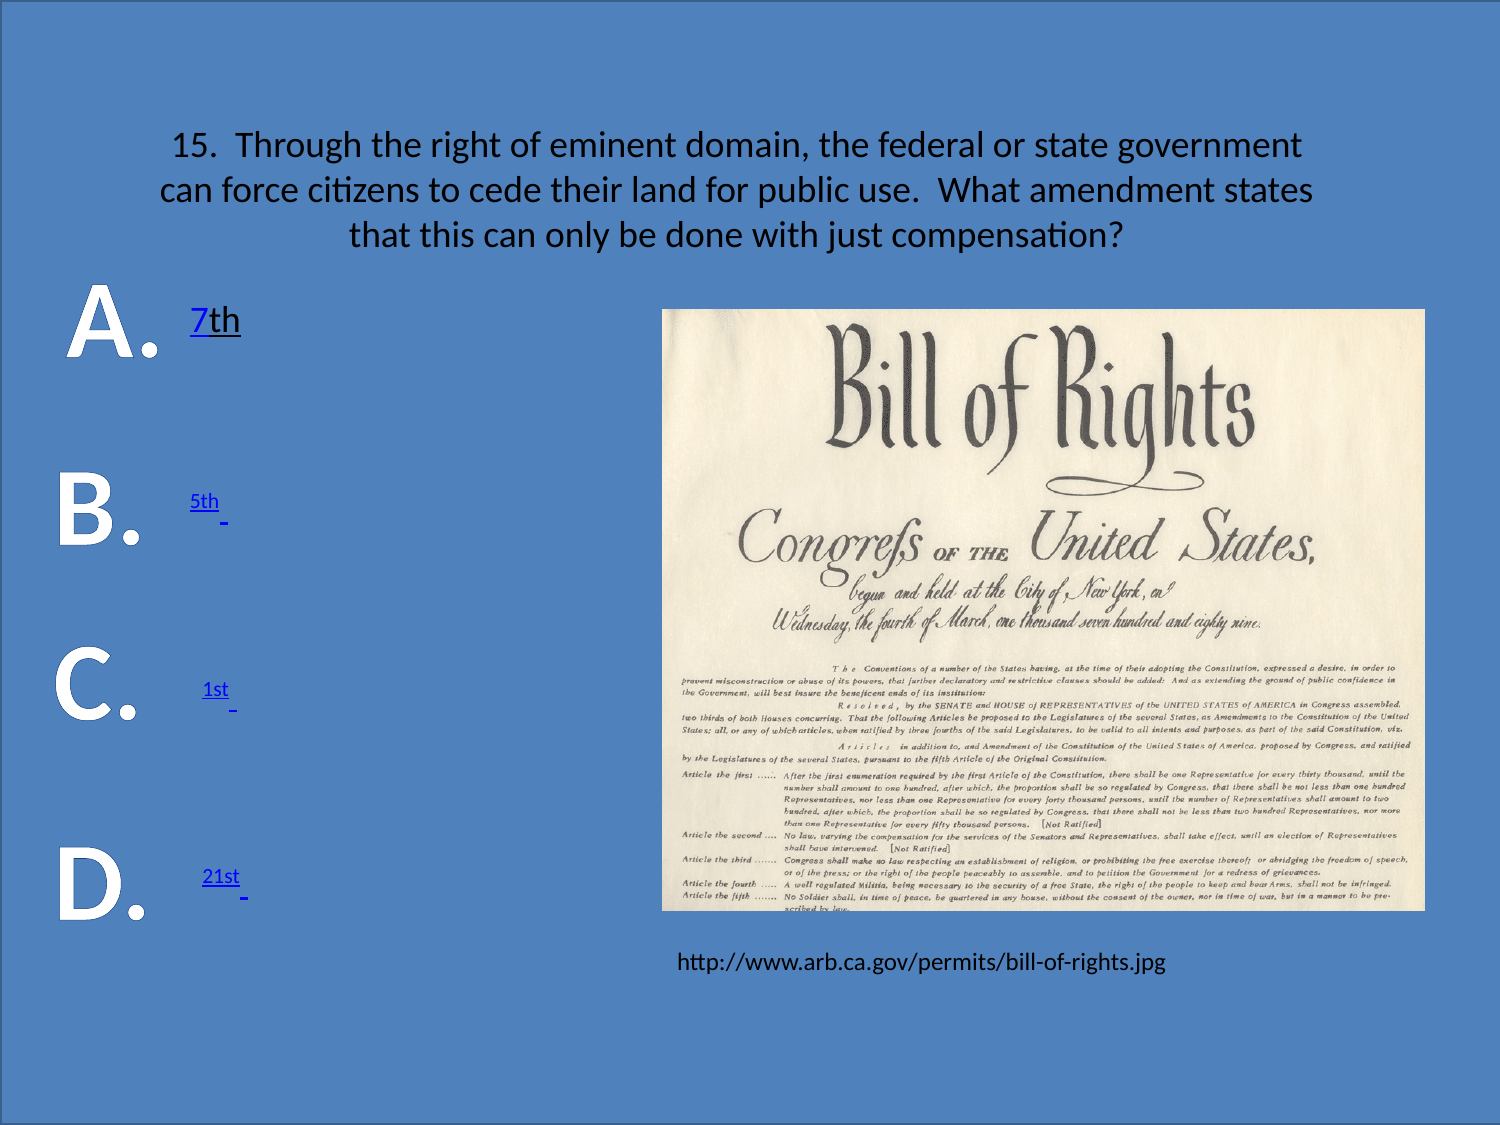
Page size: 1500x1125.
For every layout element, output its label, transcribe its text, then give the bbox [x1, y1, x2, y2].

picture [662, 309, 1426, 911]
text_box 1st [187, 662, 657, 723]
text_box D. [37, 799, 167, 950]
text_box http://www.arb.ca.gov/permits/bill-of-rights.jpg [662, 938, 1425, 984]
text_box 7th [174, 287, 725, 348]
text_box 5th [174, 474, 657, 535]
text_box A. [50, 237, 180, 388]
text_box B. [37, 424, 162, 575]
text_box 15. Through the right of eminent domain, the federal or state government can force citizens to cede their land for public use. What amendment states that this can only be done with just compensation? [137, 112, 1338, 307]
text_box [0, 0, 1500, 1125]
text_box C. [37, 599, 158, 750]
text_box 21st [187, 849, 657, 910]
